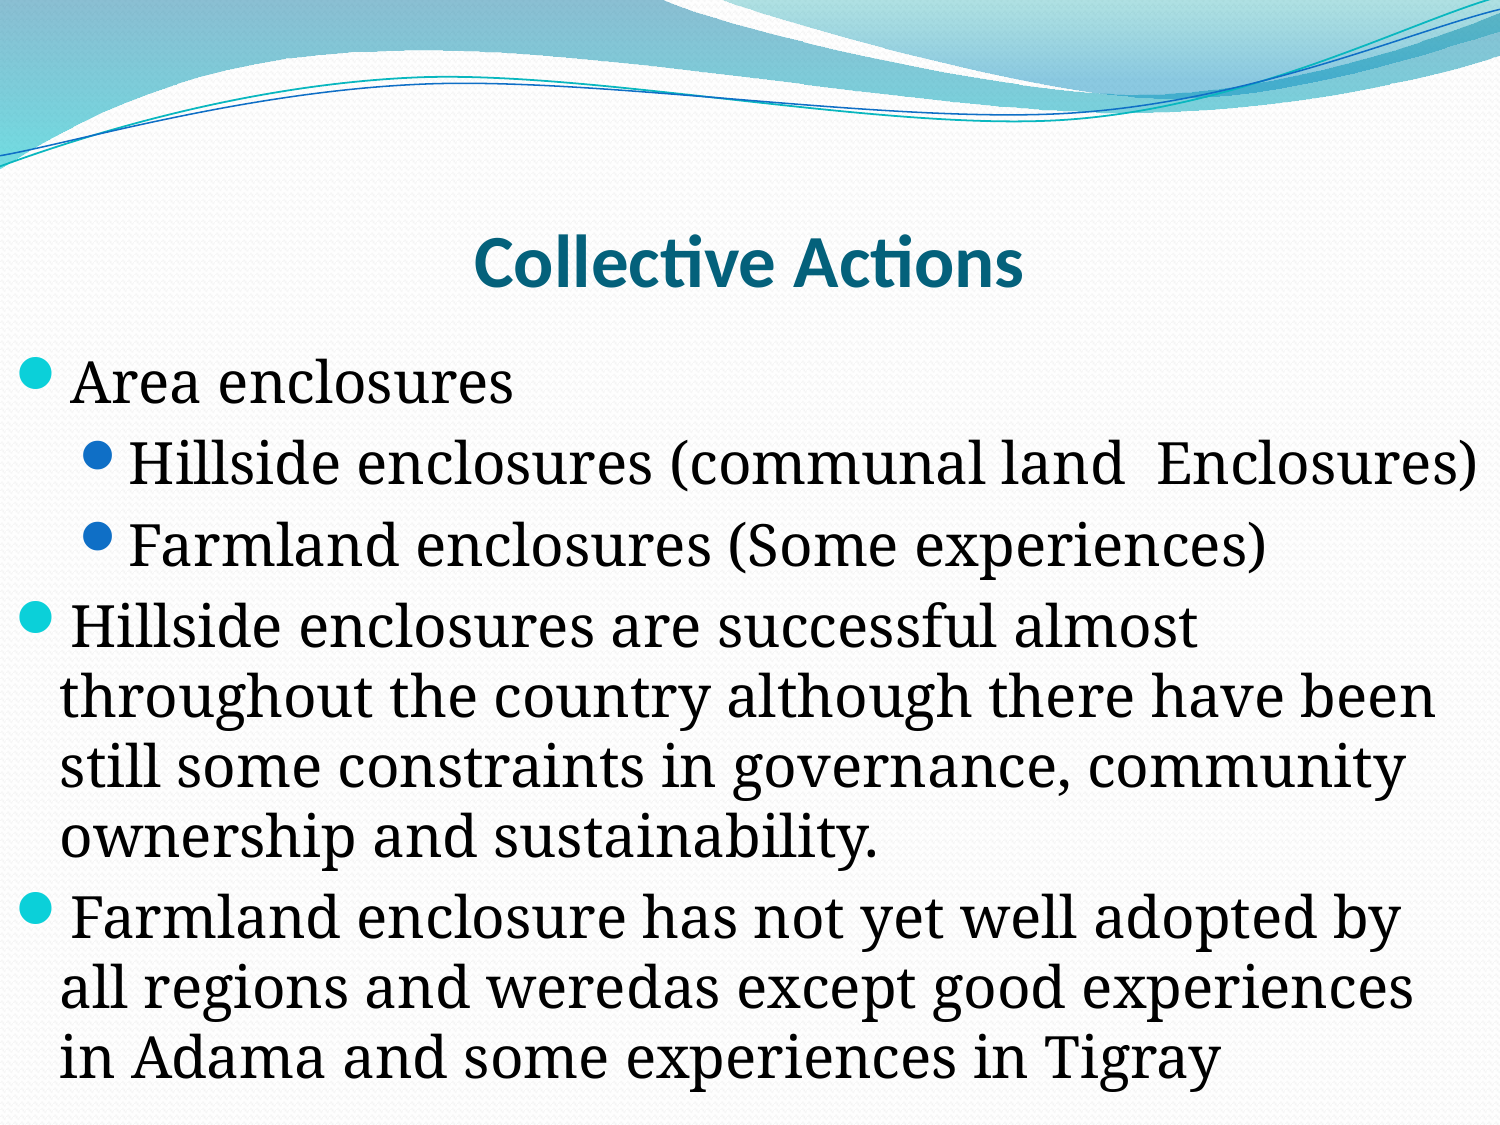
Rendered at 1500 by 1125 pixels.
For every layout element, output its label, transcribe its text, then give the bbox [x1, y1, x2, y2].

title Collective Actions [0, 62, 1500, 303]
list Area enclosures Hillside enclosures (communal land Enclosures) Farmland enclosures (Some experiences) Hillside enclosures are successful almost throughout the country although there have been still some constraints in governance, community ownership and sustainability. Farmland enclosure has not yet well adopted by all regions and weredas except good experiences in Adama and some experiences in Tigray [0, 337, 1500, 1125]
